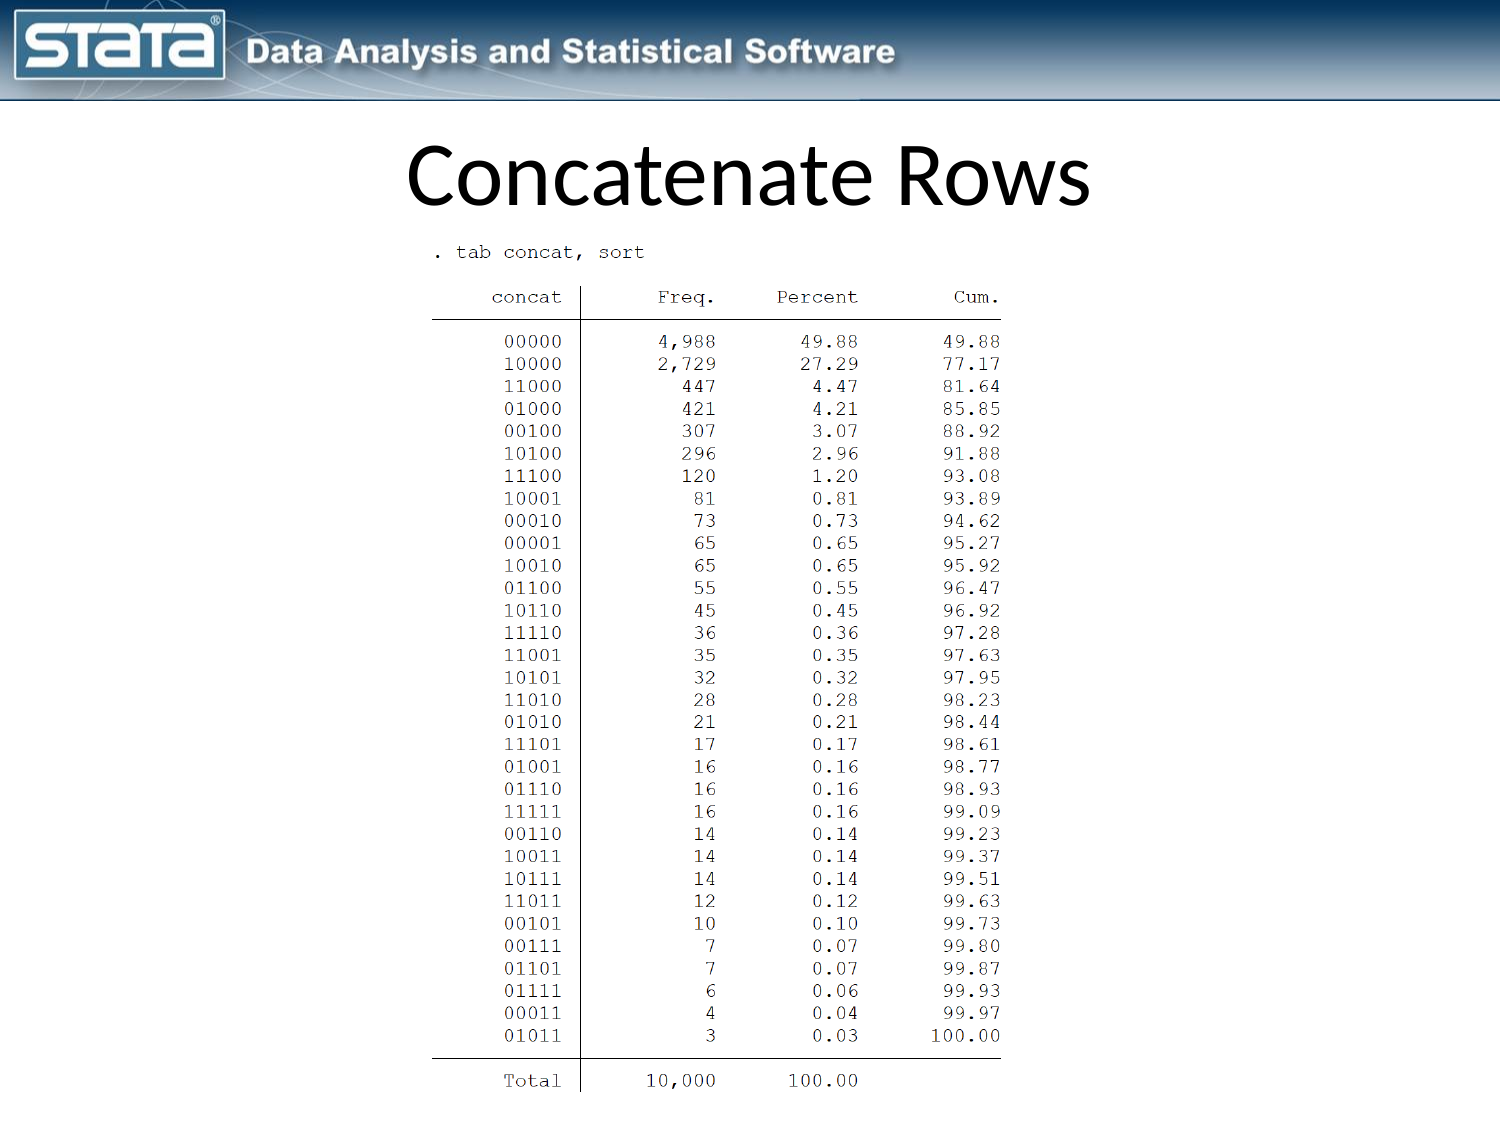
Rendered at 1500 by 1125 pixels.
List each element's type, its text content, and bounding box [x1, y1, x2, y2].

picture [424, 241, 1014, 1092]
picture [0, 0, 1500, 99]
title Concatenate Rows [0, 99, 1500, 238]
